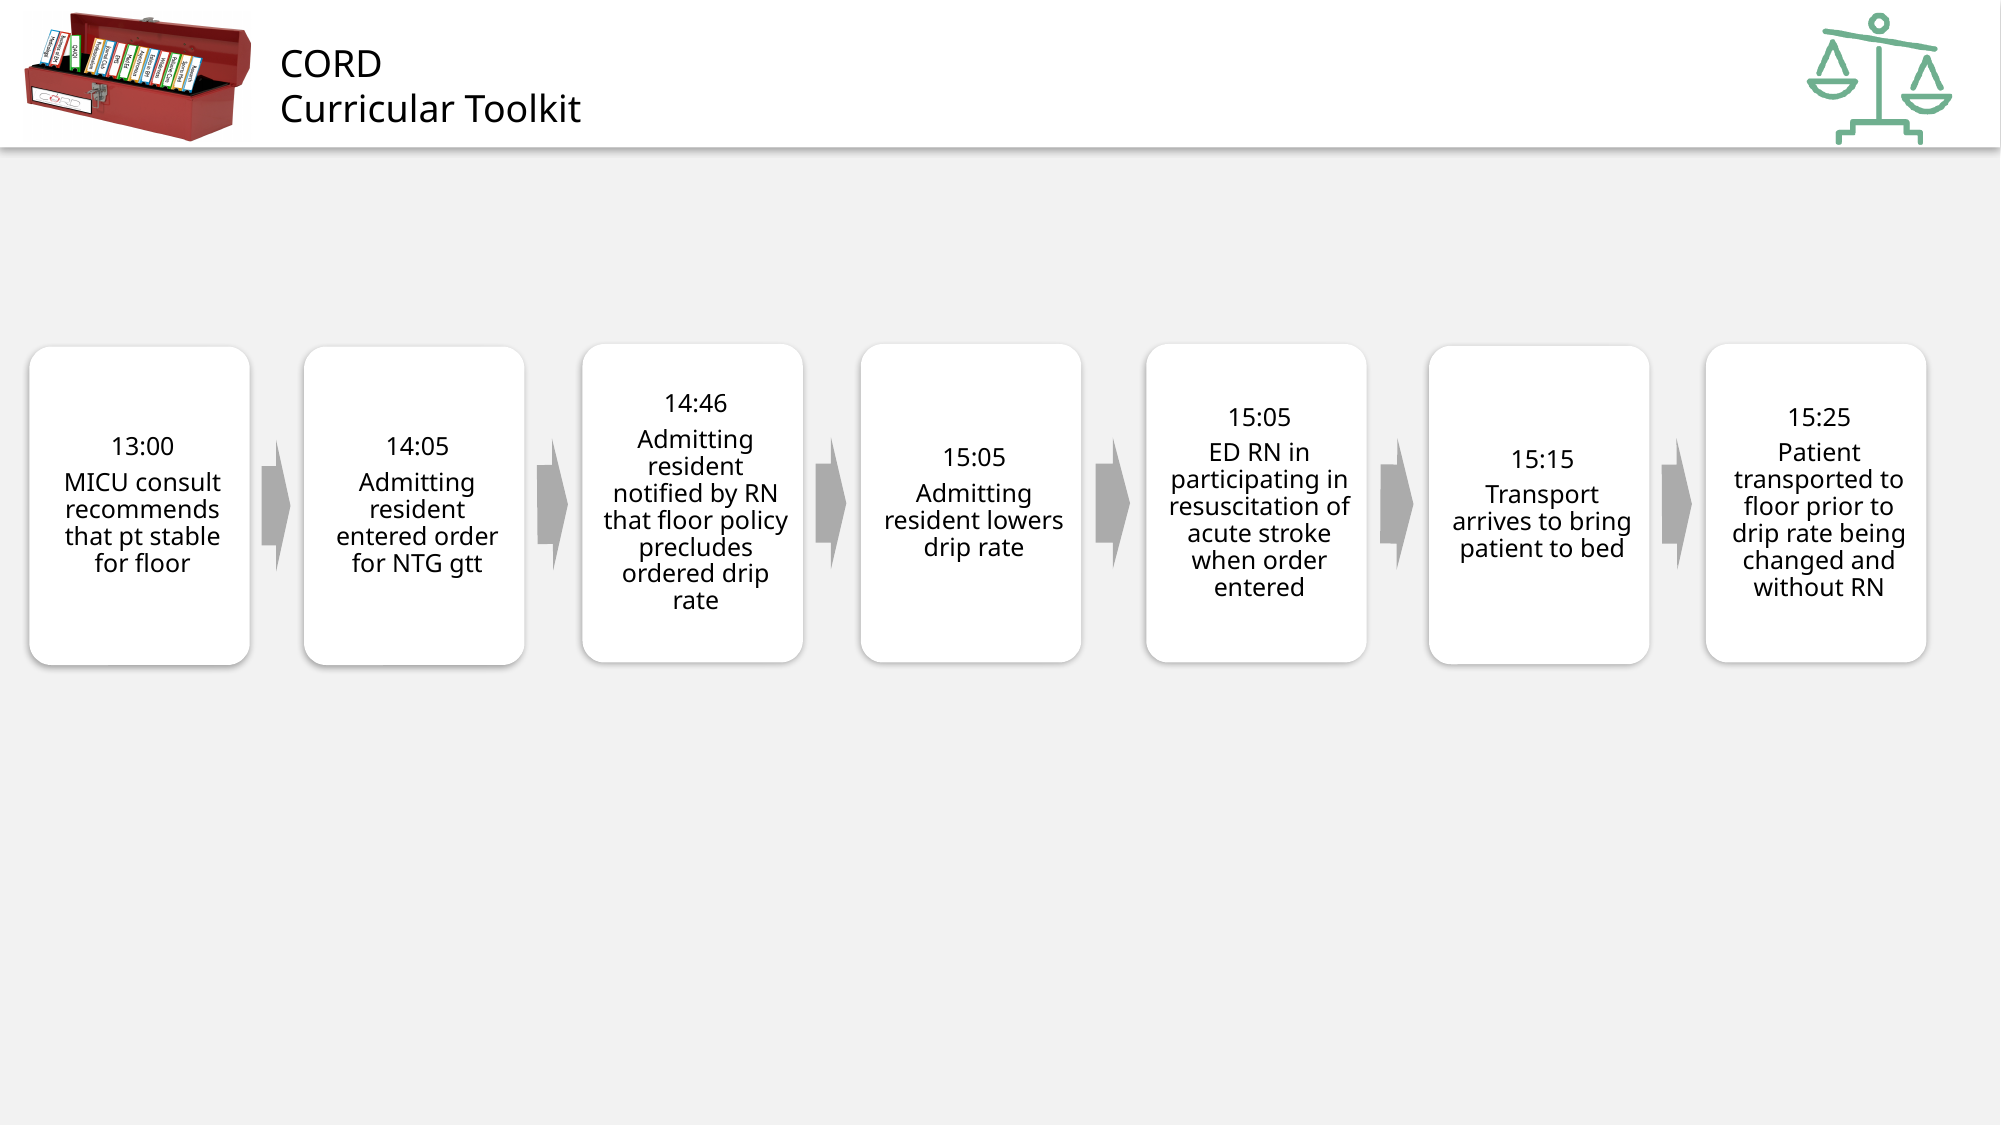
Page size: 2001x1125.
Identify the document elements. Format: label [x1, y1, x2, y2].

picture [1796, 0, 1961, 161]
text_box [26, 343, 2000, 1125]
